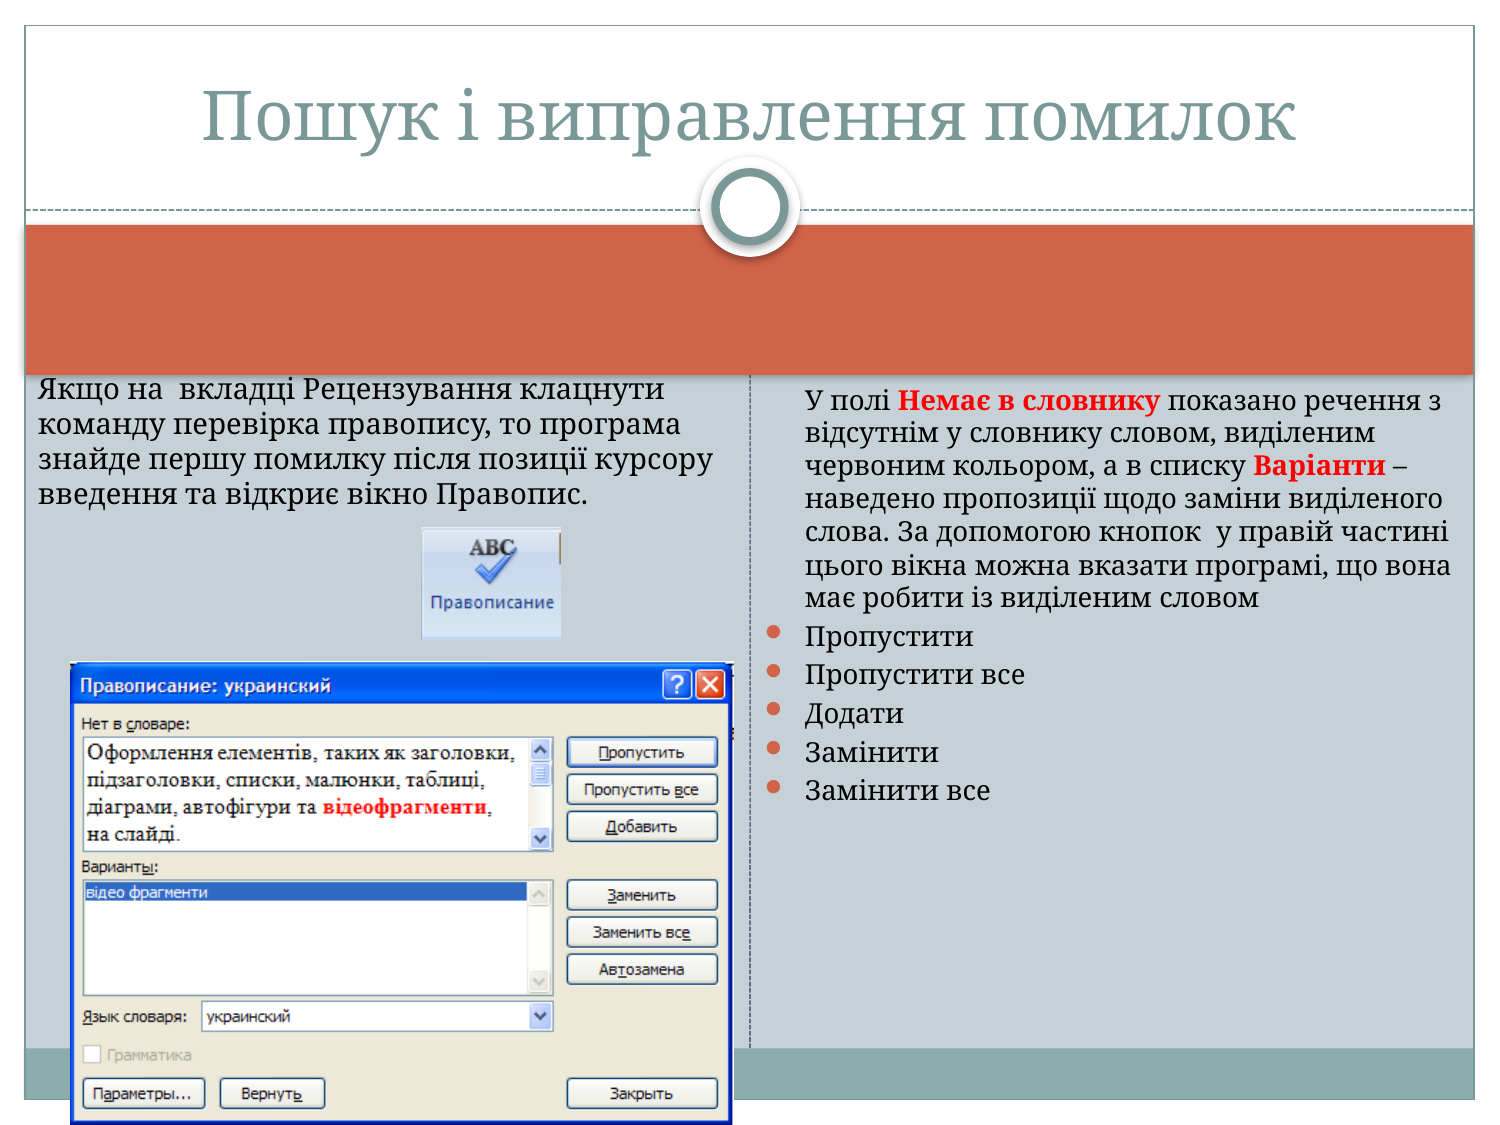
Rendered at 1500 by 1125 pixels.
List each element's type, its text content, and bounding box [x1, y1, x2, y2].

text_box Якщо на вкладці Рецензування клацнути команду перевірка правопису, то програма знайде першу помилку після позиції курсору введення та відкриє вікно Правопис. [23, 363, 750, 518]
list У полі Немає в словнику показано речення з відсутнім у словнику словом, виділеним червоним кольором, а в списку Варіанти – наведено пропозиції щодо заміни виділеного слова. За допомогою кнопок у правій частині цього вікна можна вказати програмі, що вона має робити із виділеним словом Пропустити Пропустити все Додати Замінити Замінити все [750, 375, 1477, 821]
title Пошук і виправлення помилок [49, 37, 1450, 162]
picture [421, 527, 562, 641]
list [70, 661, 734, 1125]
